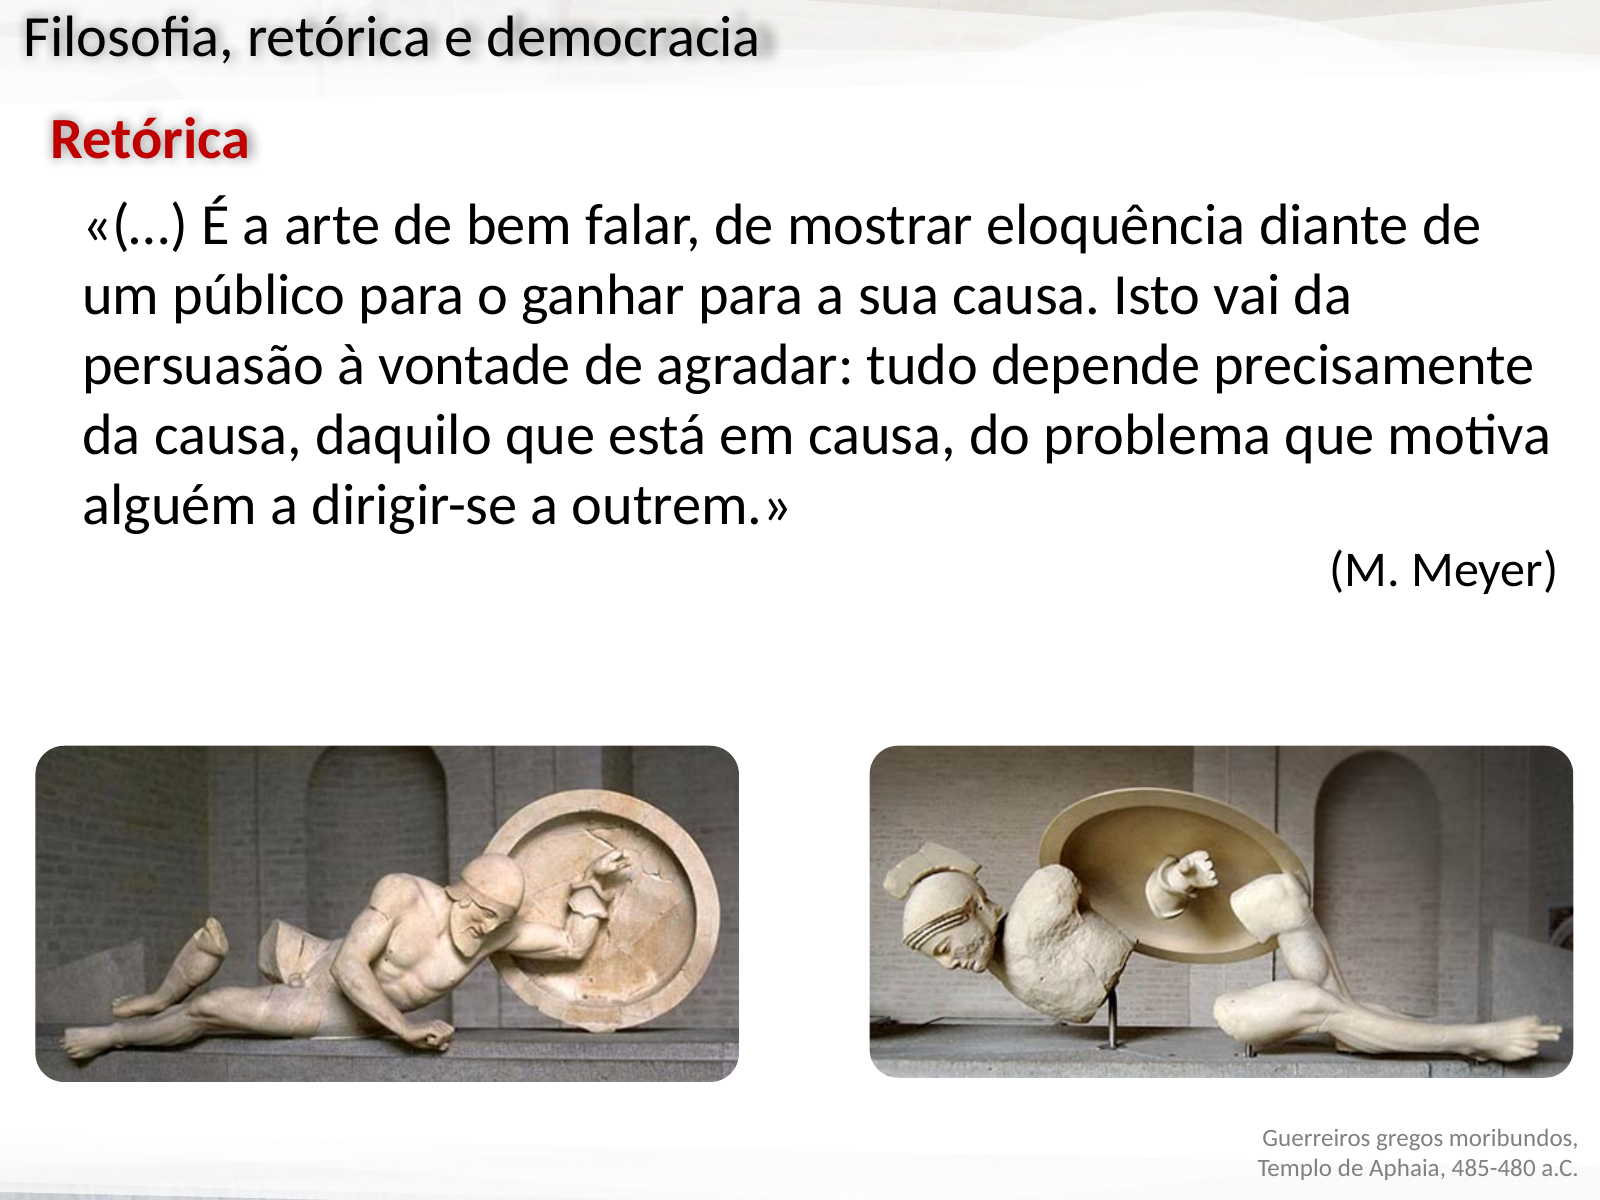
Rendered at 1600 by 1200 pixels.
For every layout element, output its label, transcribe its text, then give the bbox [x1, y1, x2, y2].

picture [35, 745, 739, 1083]
text_box Guerreiros gregos moribundos, Templo de Aphaia, 485-480 a.C. [844, 1114, 1595, 1189]
text_box Filosofia, retórica e democracia [0, 0, 1600, 75]
text_box Retórica [27, 102, 1600, 177]
picture [869, 745, 1574, 1078]
text_box «(…) É a arte de bem falar, de mostrar eloquência diante de um público para o ganhar para a sua causa. Isto vai da persuasão à vontade de agradar: tudo depende precisamente da causa, daquilo que está em causa, do problema que motiva alguém a dirigir-se a outrem.» (M. Meyer) [67, 189, 1574, 604]
